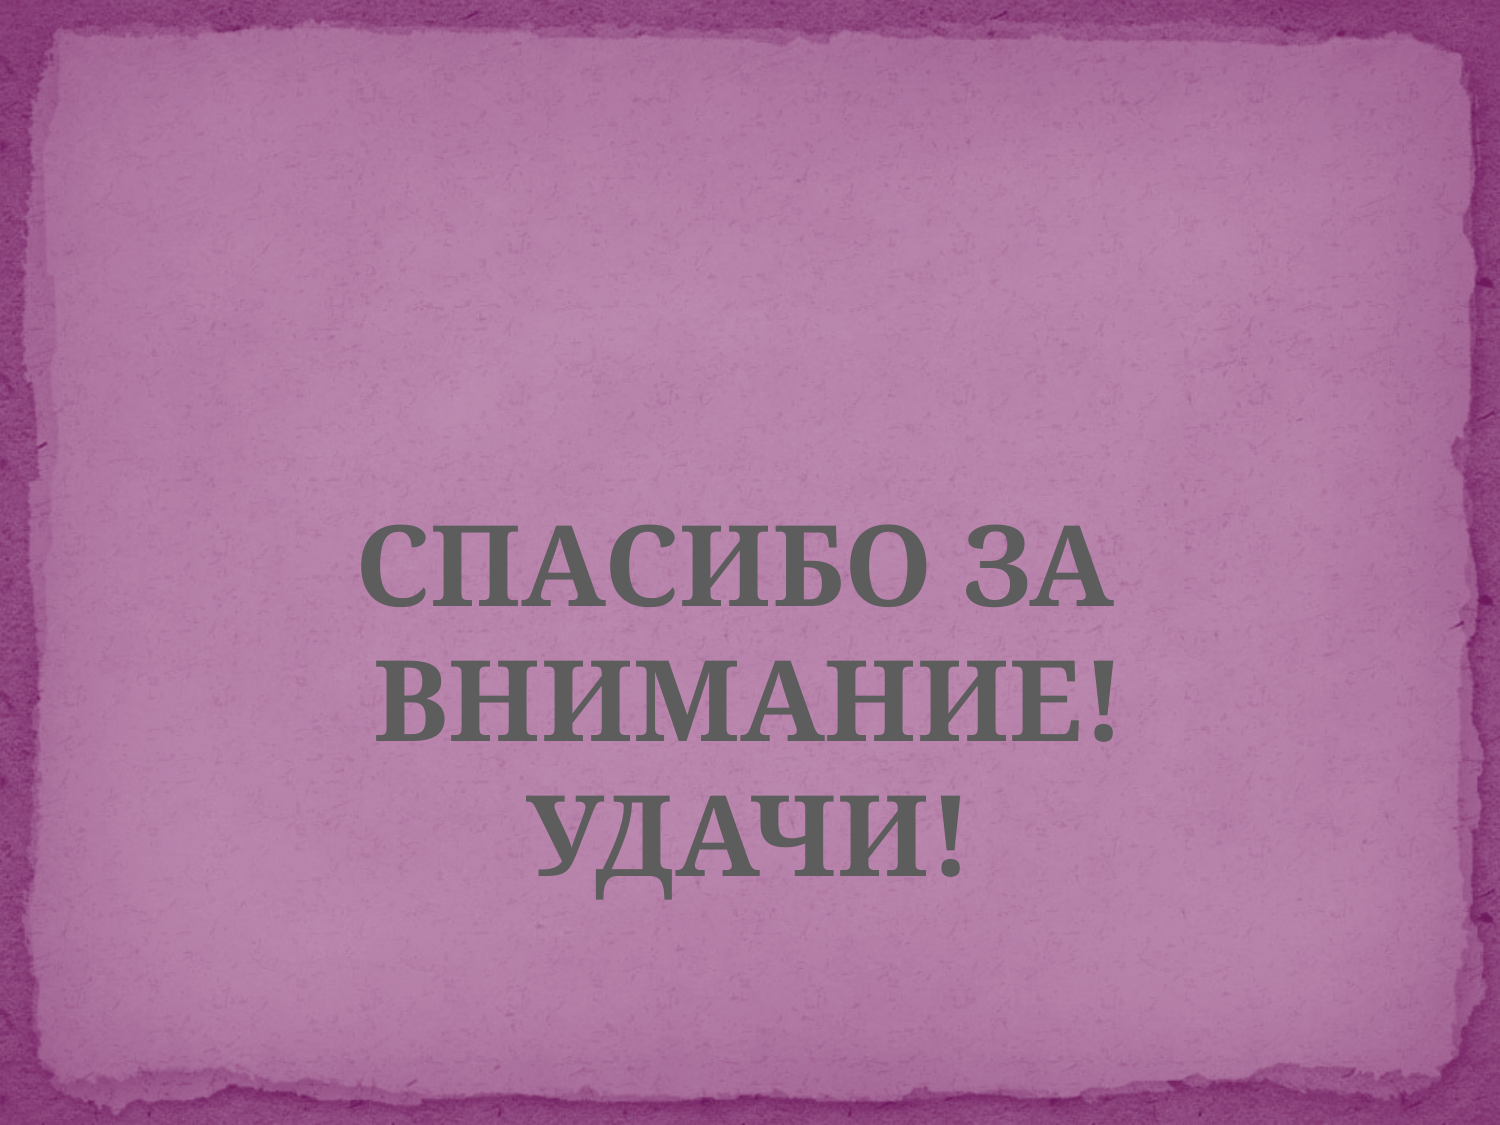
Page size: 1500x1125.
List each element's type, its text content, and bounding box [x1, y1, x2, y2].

title [74, 24, 1425, 350]
text_box СПАСИБО ЗА ВНИМАНИЕ! УДАЧИ! [340, 486, 1160, 907]
